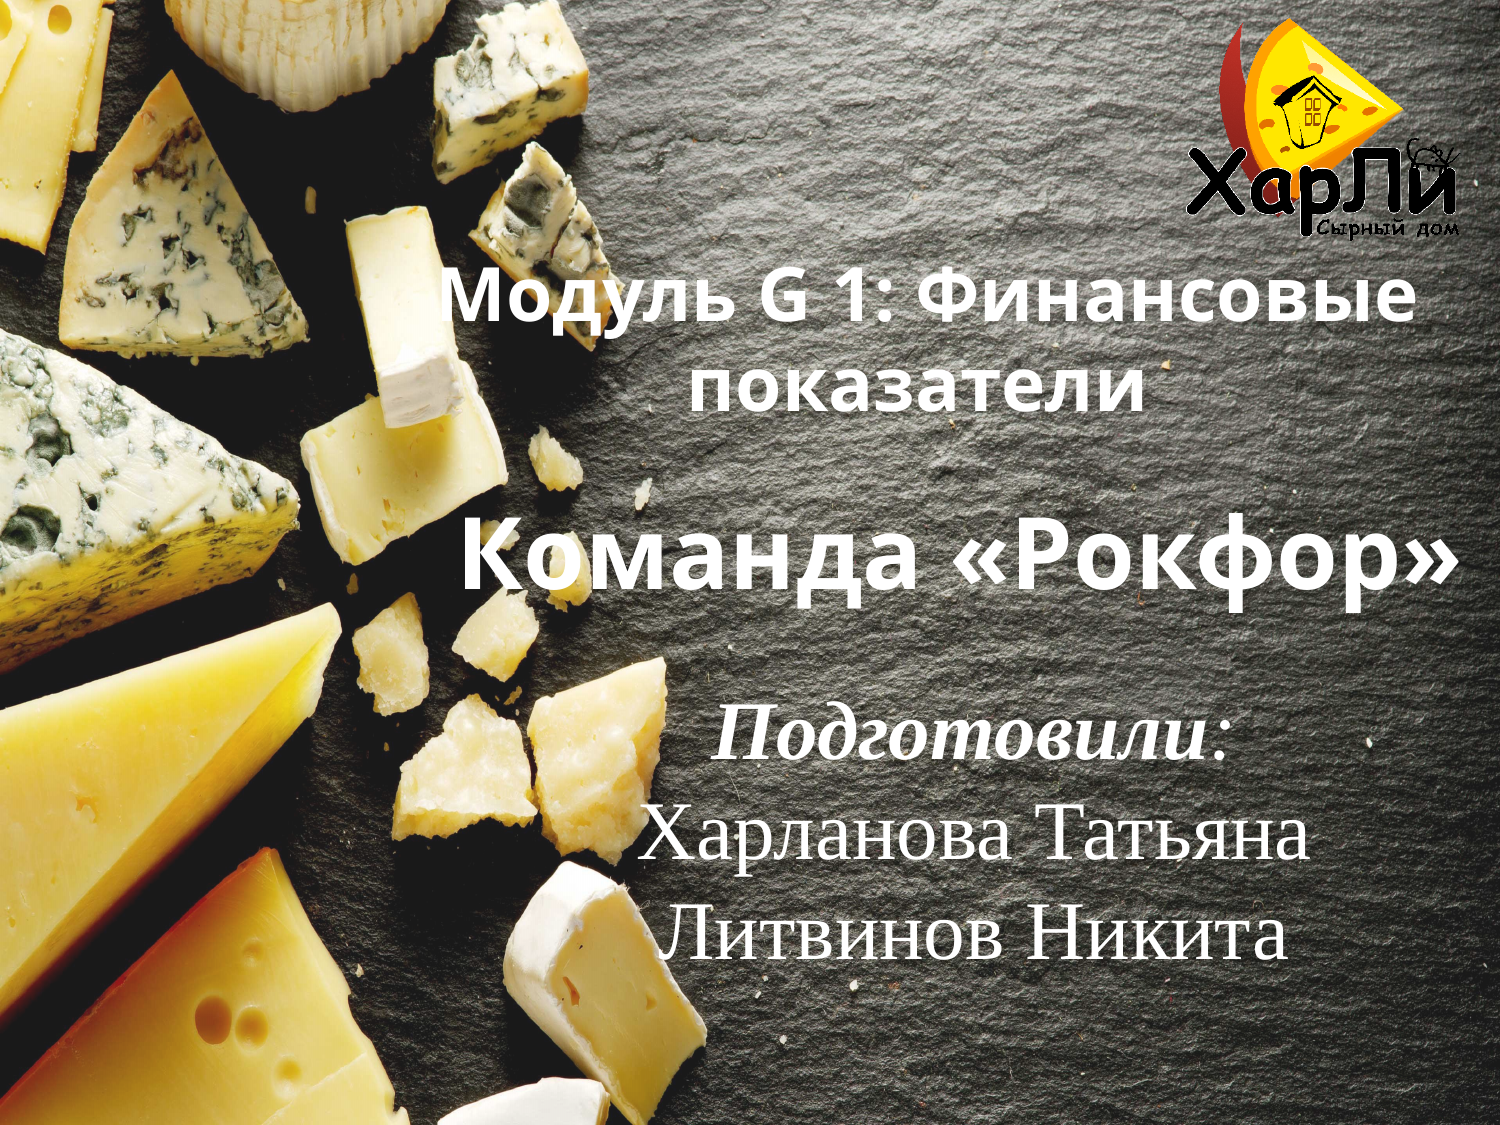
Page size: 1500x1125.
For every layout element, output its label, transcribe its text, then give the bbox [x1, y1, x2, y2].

text_box Команда «Рокфор» [416, 481, 1500, 617]
picture [1174, 8, 1471, 252]
text_box Модуль G 1: Финансовые показатели [230, 239, 1500, 480]
text_box Подготовили: Харланова Татьяна Литвинов Никита [599, 668, 1350, 984]
